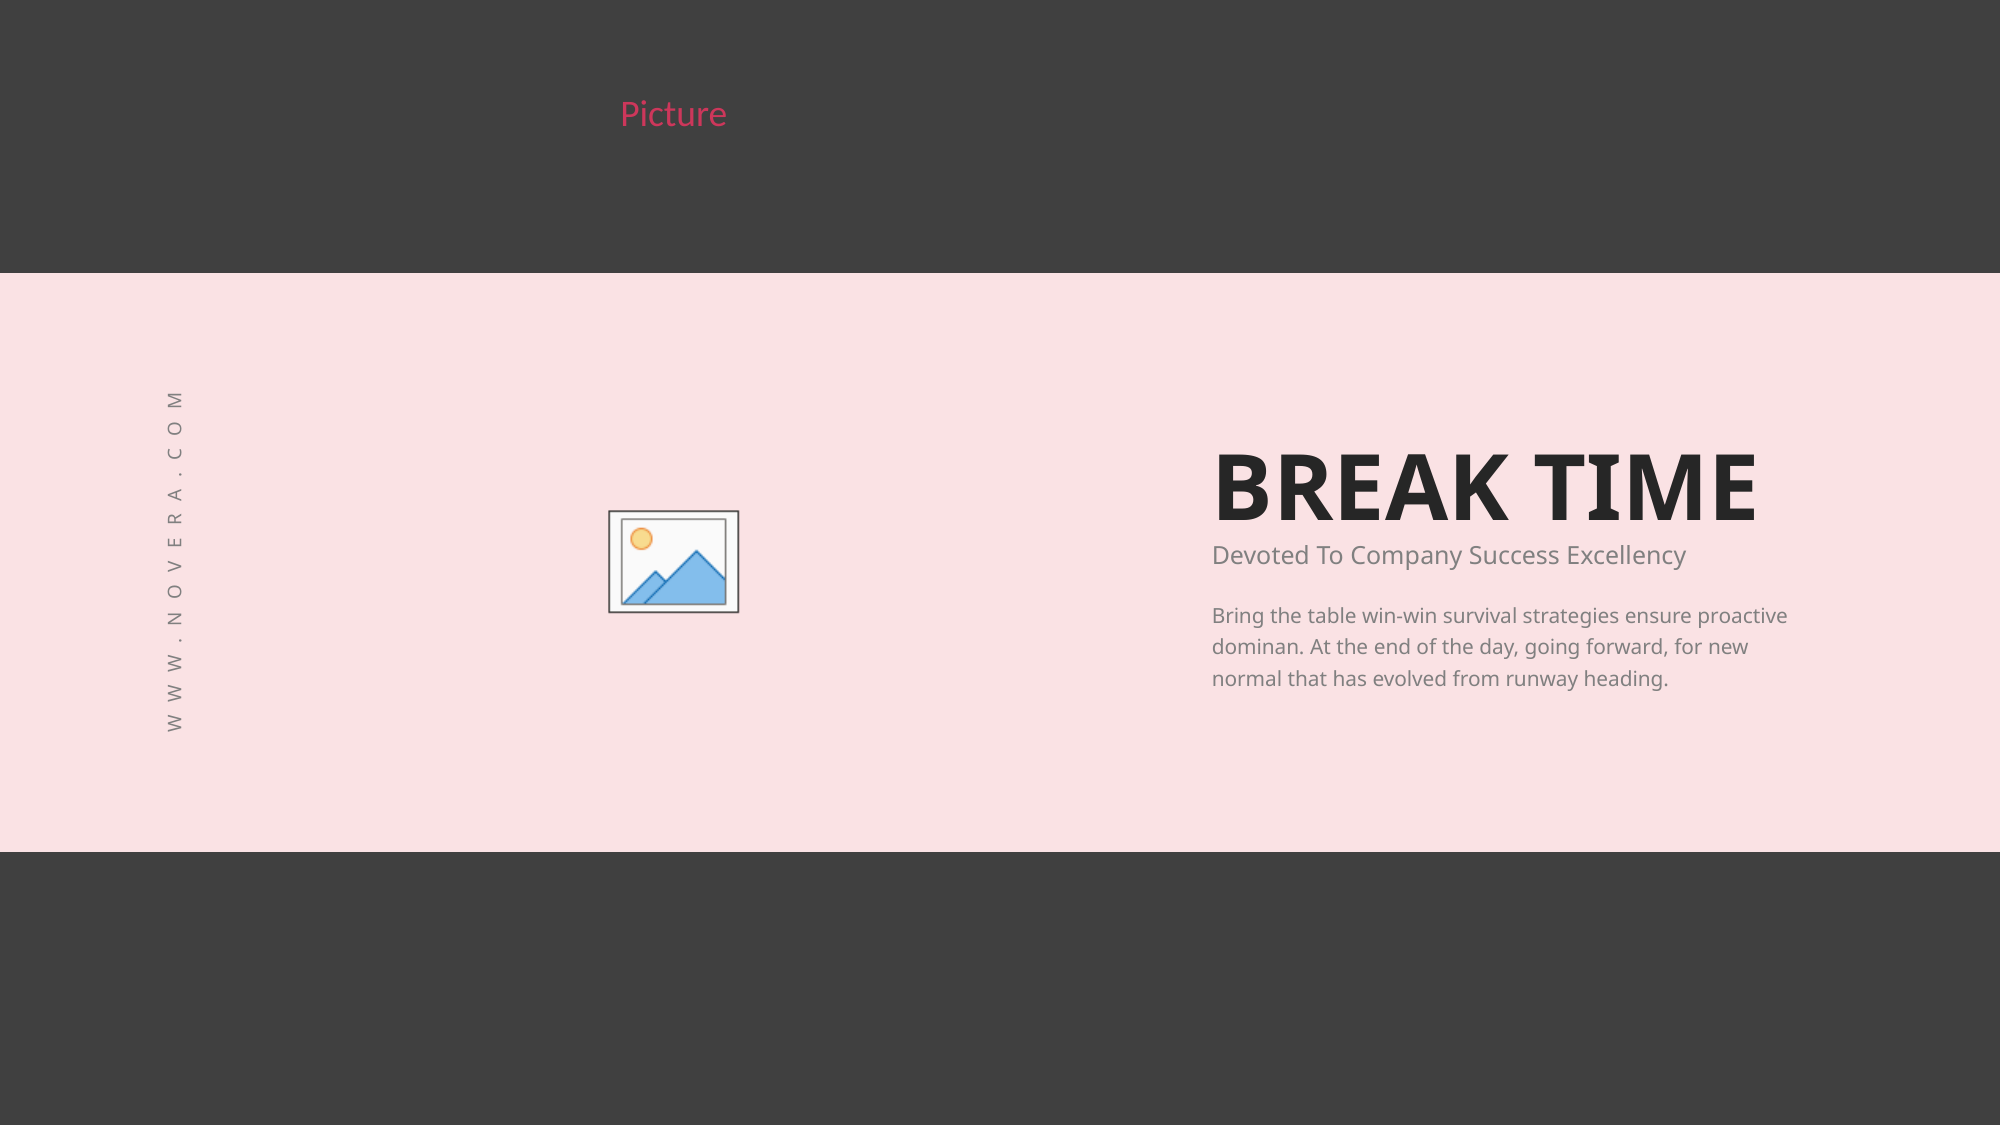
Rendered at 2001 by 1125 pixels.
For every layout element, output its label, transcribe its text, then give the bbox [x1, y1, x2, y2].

text_box [0, 272, 347, 853]
text_box [1000, 272, 2000, 853]
text_box WWW.NOVERA.COM [162, 375, 186, 751]
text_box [1211, 436, 1788, 689]
picture [347, 82, 1000, 1043]
